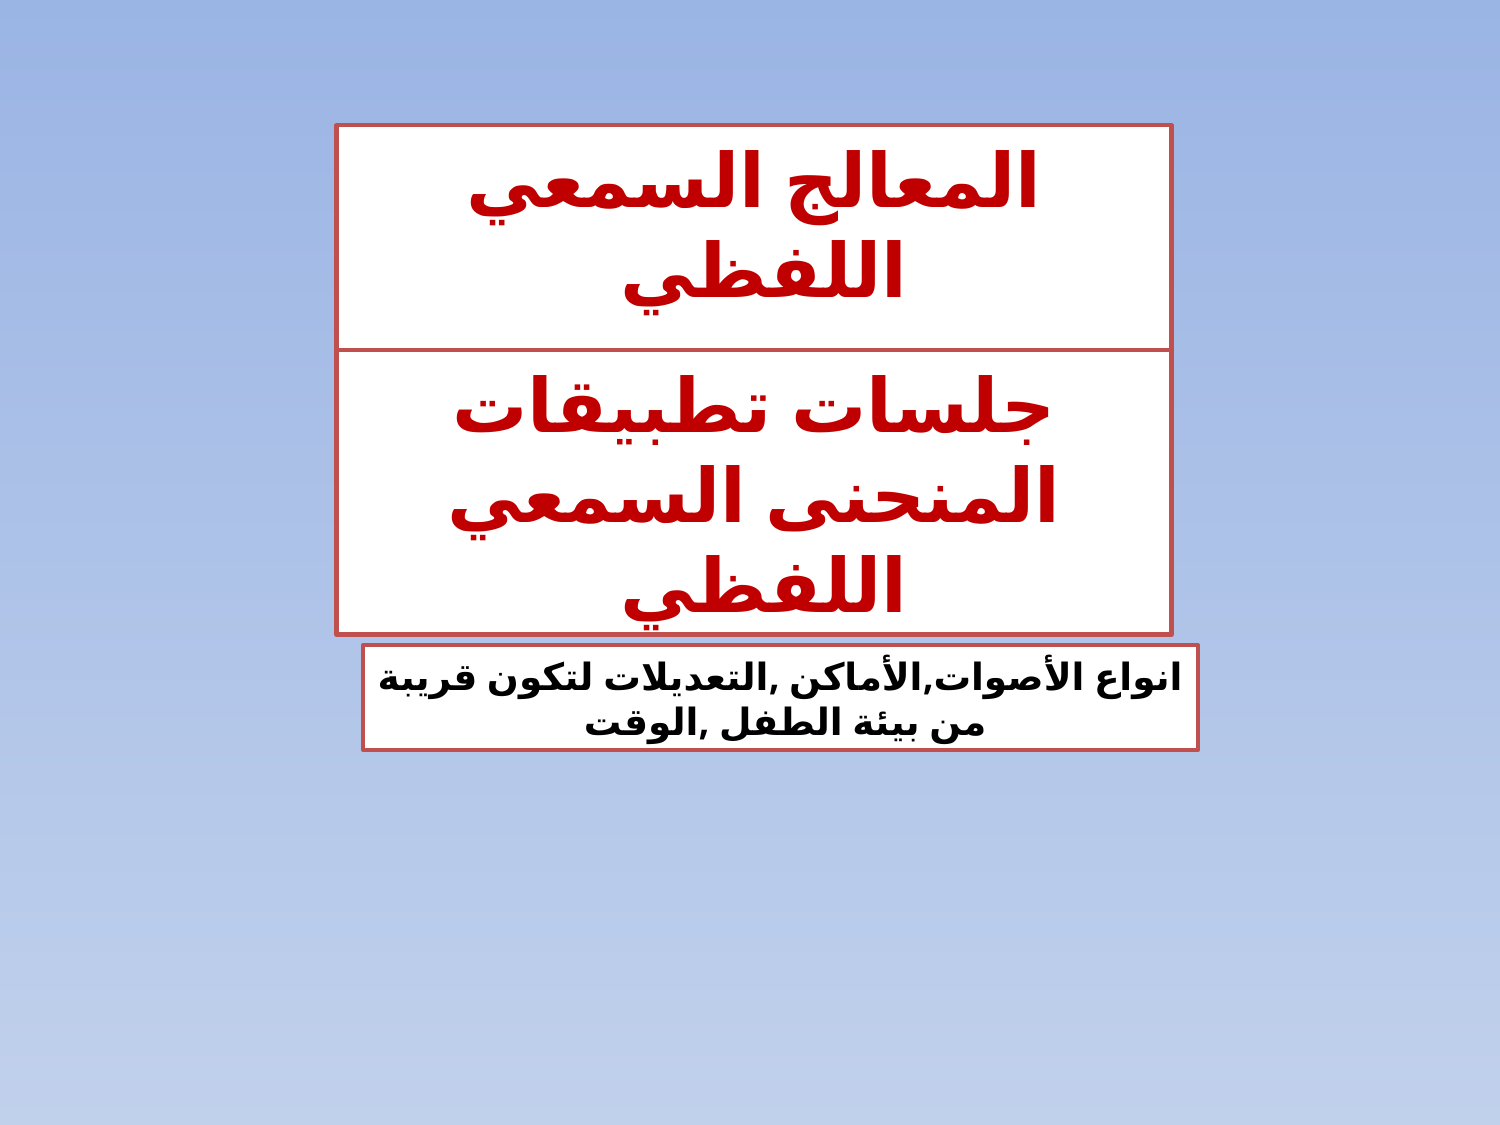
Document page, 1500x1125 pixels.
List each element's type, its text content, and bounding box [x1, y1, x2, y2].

text_box جلسات تطبيقات المنحنى السمعي اللفظي [334, 348, 1174, 637]
text_box المعالج السمعي اللفظي [334, 123, 1174, 348]
text_box انواع الأصوات,الأماكن ,التعديلات لتكون قريبة من بيئة الطفل ,الوقت [361, 643, 1200, 752]
